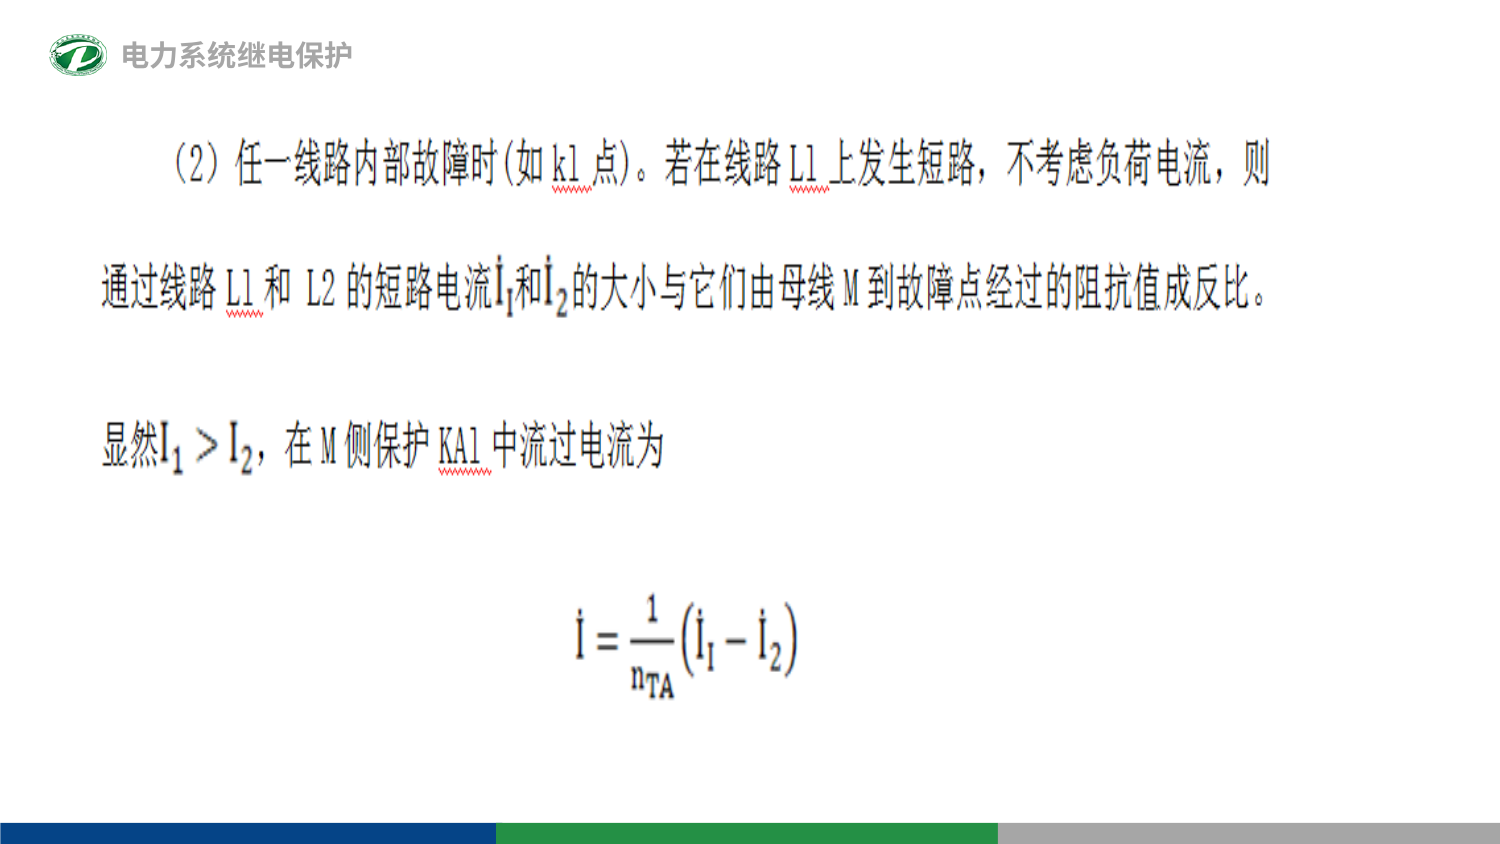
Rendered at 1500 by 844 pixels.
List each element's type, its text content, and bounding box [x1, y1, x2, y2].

text_box [0, 821, 494, 844]
picture [41, 19, 118, 91]
picture [93, 116, 1373, 727]
text_box [996, 821, 1500, 844]
text_box [494, 821, 996, 844]
text_box 电力系统继电保护 [122, 29, 424, 80]
